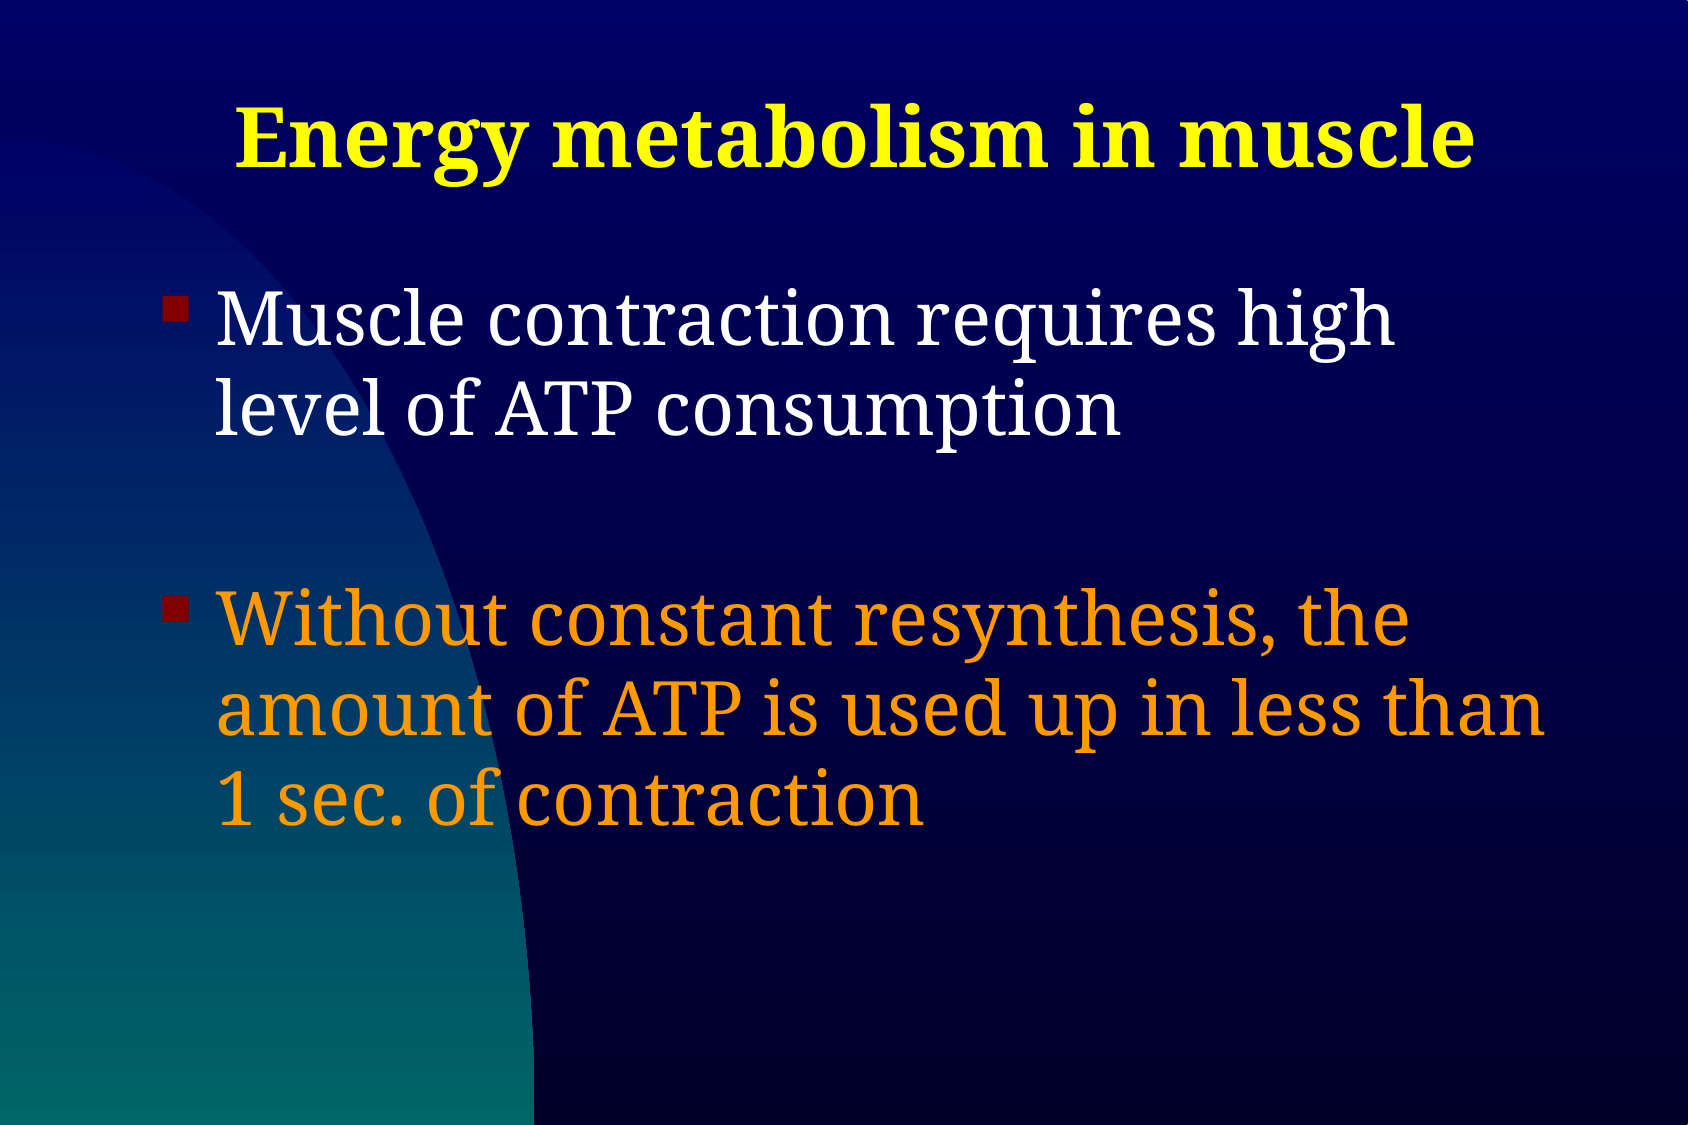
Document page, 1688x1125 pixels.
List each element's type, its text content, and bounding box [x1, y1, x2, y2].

title Energy metabolism in muscle [181, 87, 1532, 205]
list Muscle contraction requires high level of ATP consumption Without constant resynthesis, the amount of ATP is used up in less than 1 sec. of contraction [143, 262, 1575, 950]
